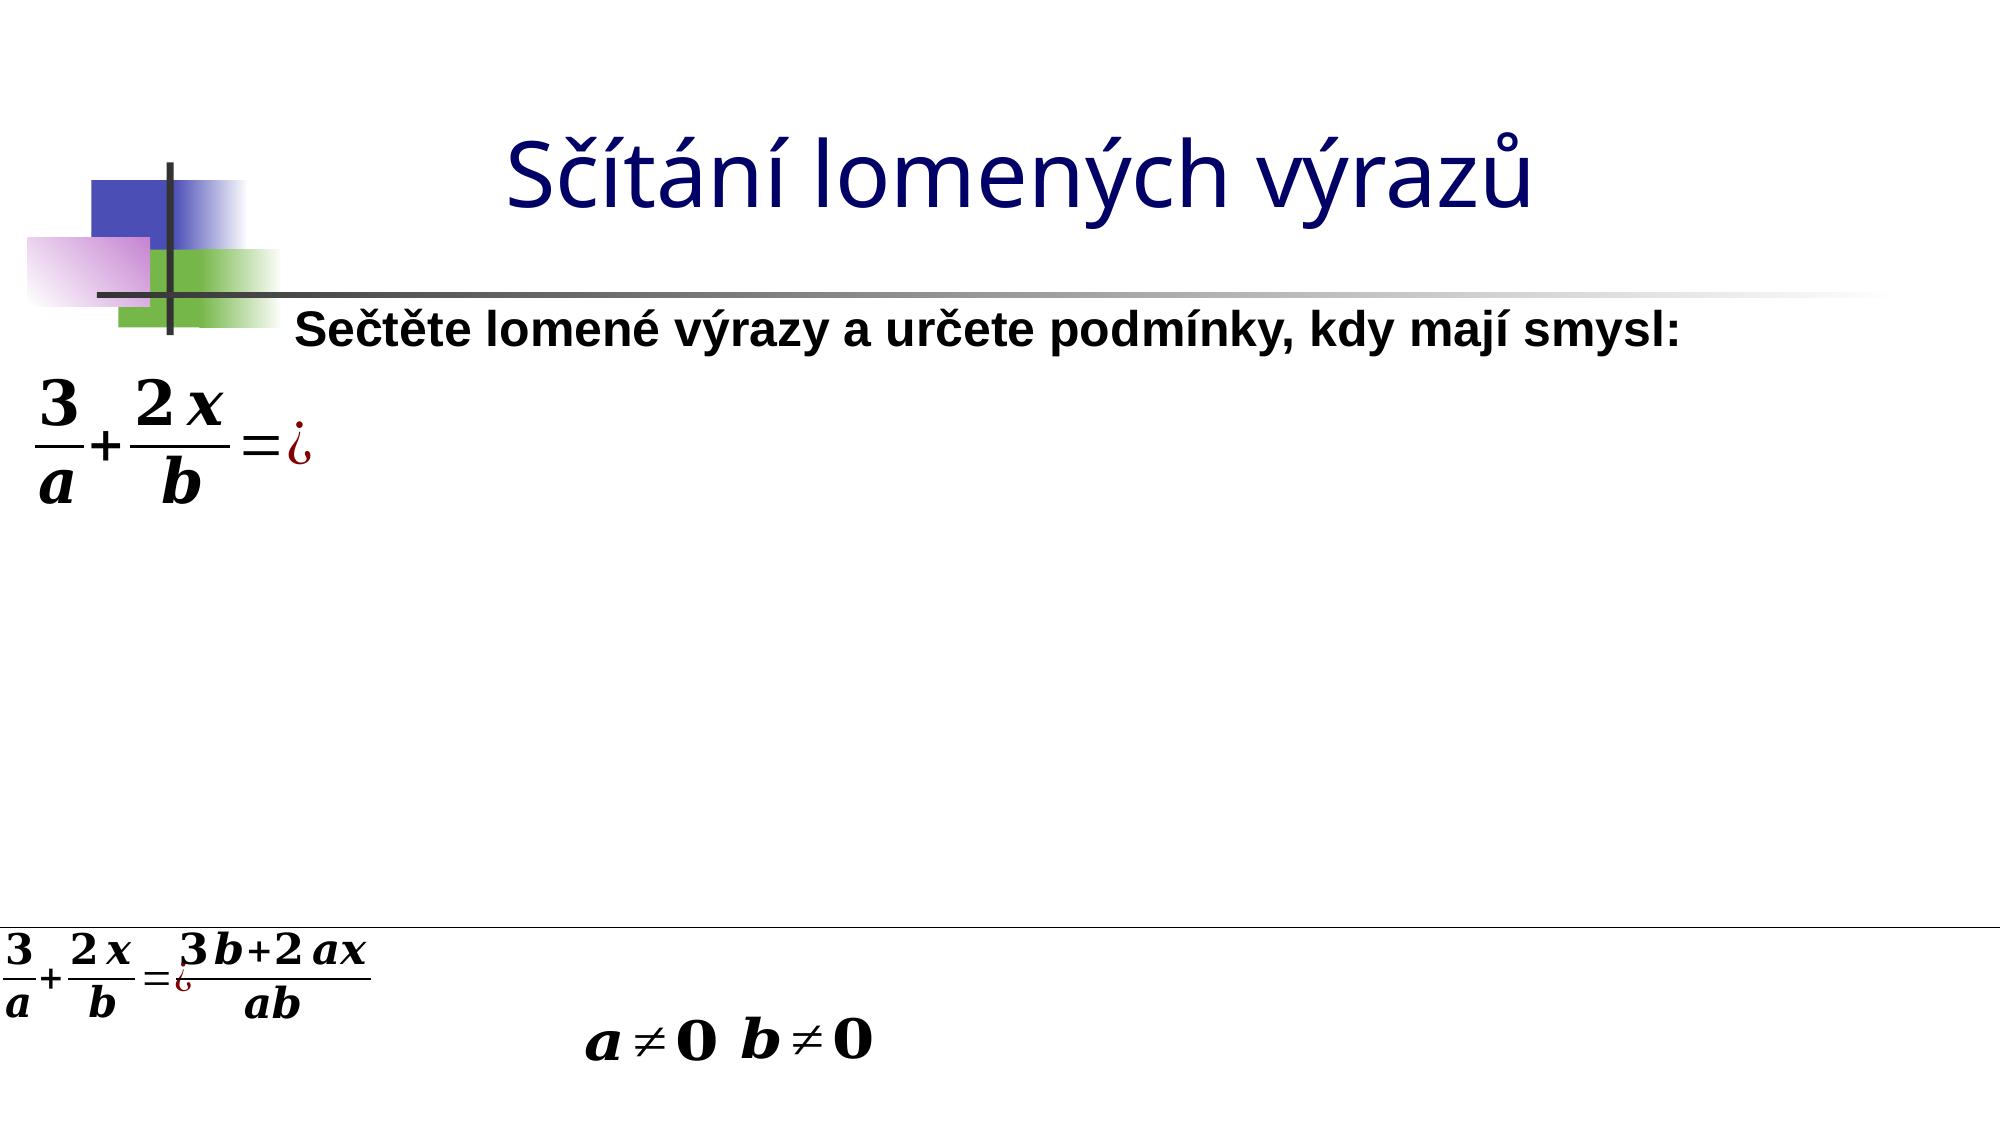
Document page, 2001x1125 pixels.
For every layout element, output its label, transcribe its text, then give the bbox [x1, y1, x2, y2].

text_box Sečtěte lomené výrazy a určete podmínky, kdy mají smysl: [279, 290, 1760, 362]
text_box Sčítání lomených výrazů [416, 113, 1626, 228]
